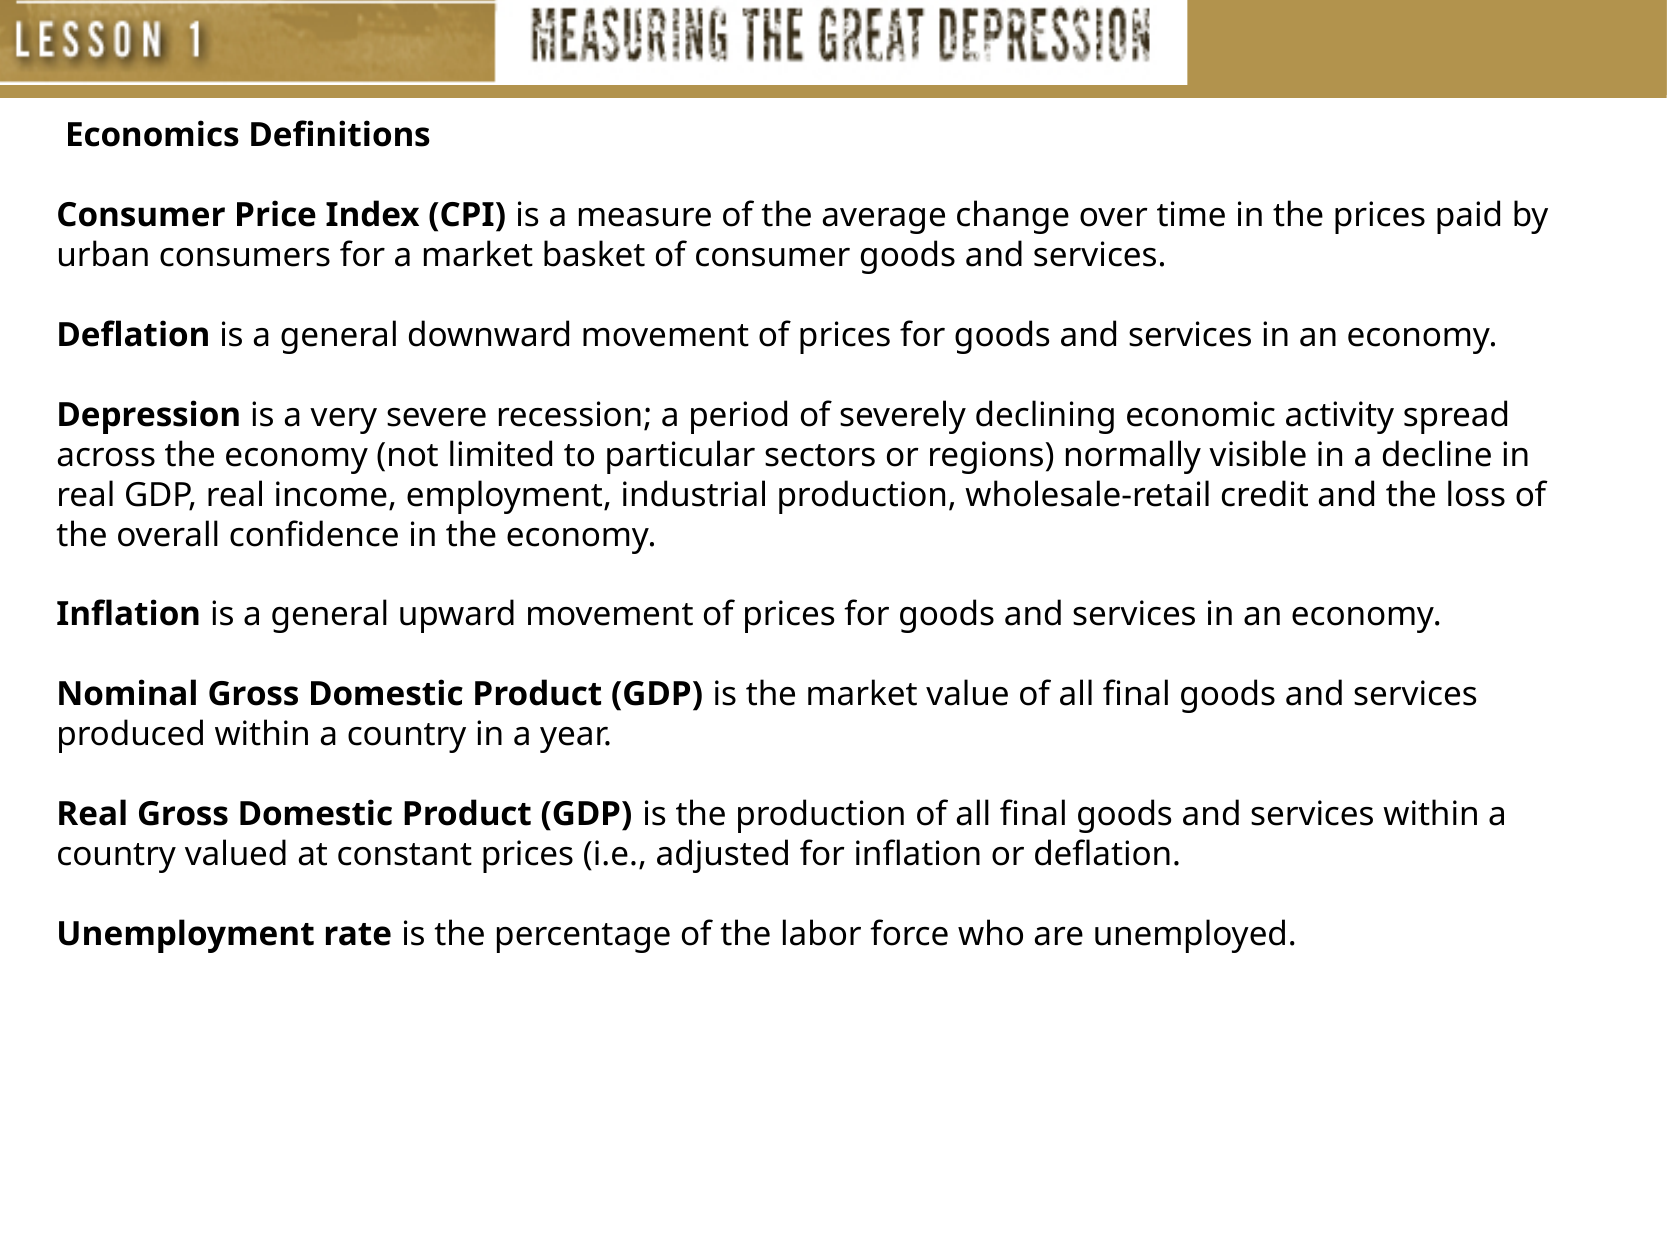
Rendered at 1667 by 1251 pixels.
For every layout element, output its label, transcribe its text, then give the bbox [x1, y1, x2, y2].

picture [0, 0, 1188, 85]
text_box Economics Definitions Consumer Price Index (CPI) is a measure of the average change over time in the prices paid by urban consumers for a market basket of consumer goods and services. Deflation is a general downward movement of prices for goods and services in an economy. Depression is a very severe recession; a period of severely declining economic activity spread across the economy (not limited to particular sectors or regions) normally visible in a decline in real GDP, real income, employment, industrial production, wholesale-retail credit and the loss of the overall confidence in the economy. Inflation is a general upward movement of prices for goods and services in an economy. Nominal Gross Domestic Product (GDP) is the market value of all final goods and services produced within a country in a year. Real Gross Domestic Product (GDP) is the production of all final goods and services within a country valued at constant prices (i.e., adjusted for inflation or deflation. Unemployment rate is the percentage of the labor force who are unemployed. [41, 106, 1592, 960]
